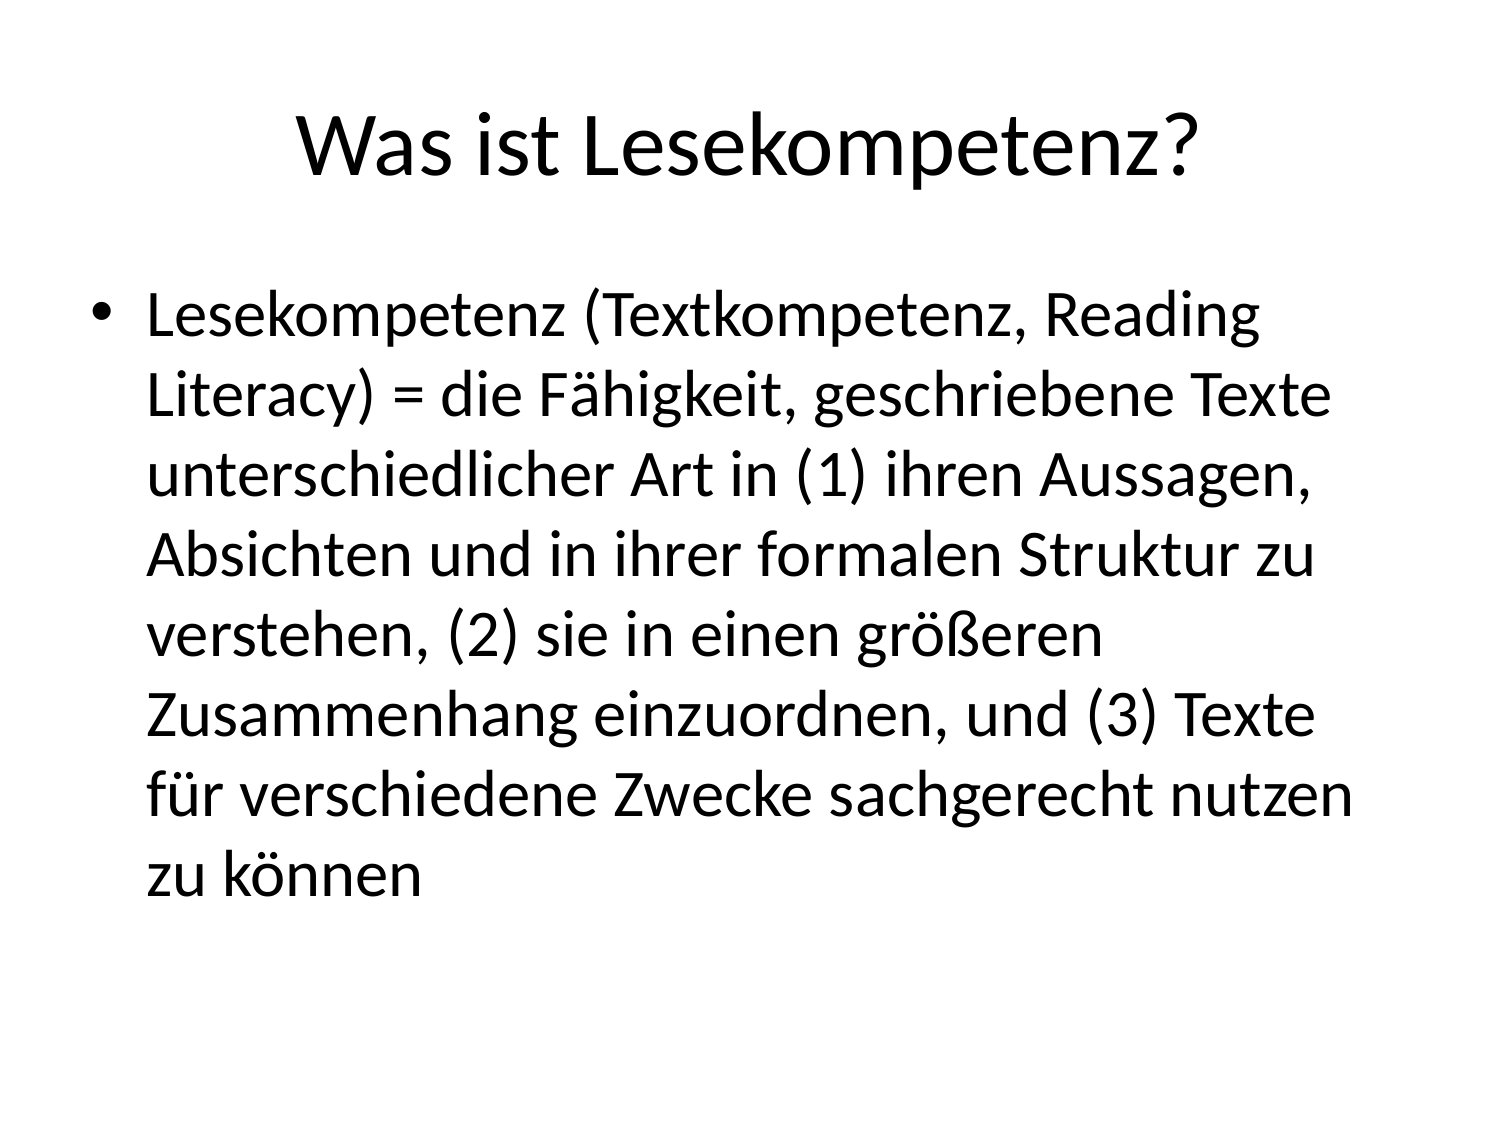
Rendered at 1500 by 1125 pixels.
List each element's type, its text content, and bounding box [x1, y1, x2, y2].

list Lesekompetenz (Textkompetenz, Reading Literacy) = die Fähigkeit, geschriebene Texte unterschiedlicher Art in (1) ihren Aussagen, Absichten und in ihrer formalen Struktur zu verstehen, (2) sie in einen größeren Zusammenhang einzuordnen, und (3) Texte für verschiedene Zwecke sachgerecht nutzen zu können [75, 262, 1425, 1005]
title Was ist Lesekompetenz? [75, 45, 1425, 233]
